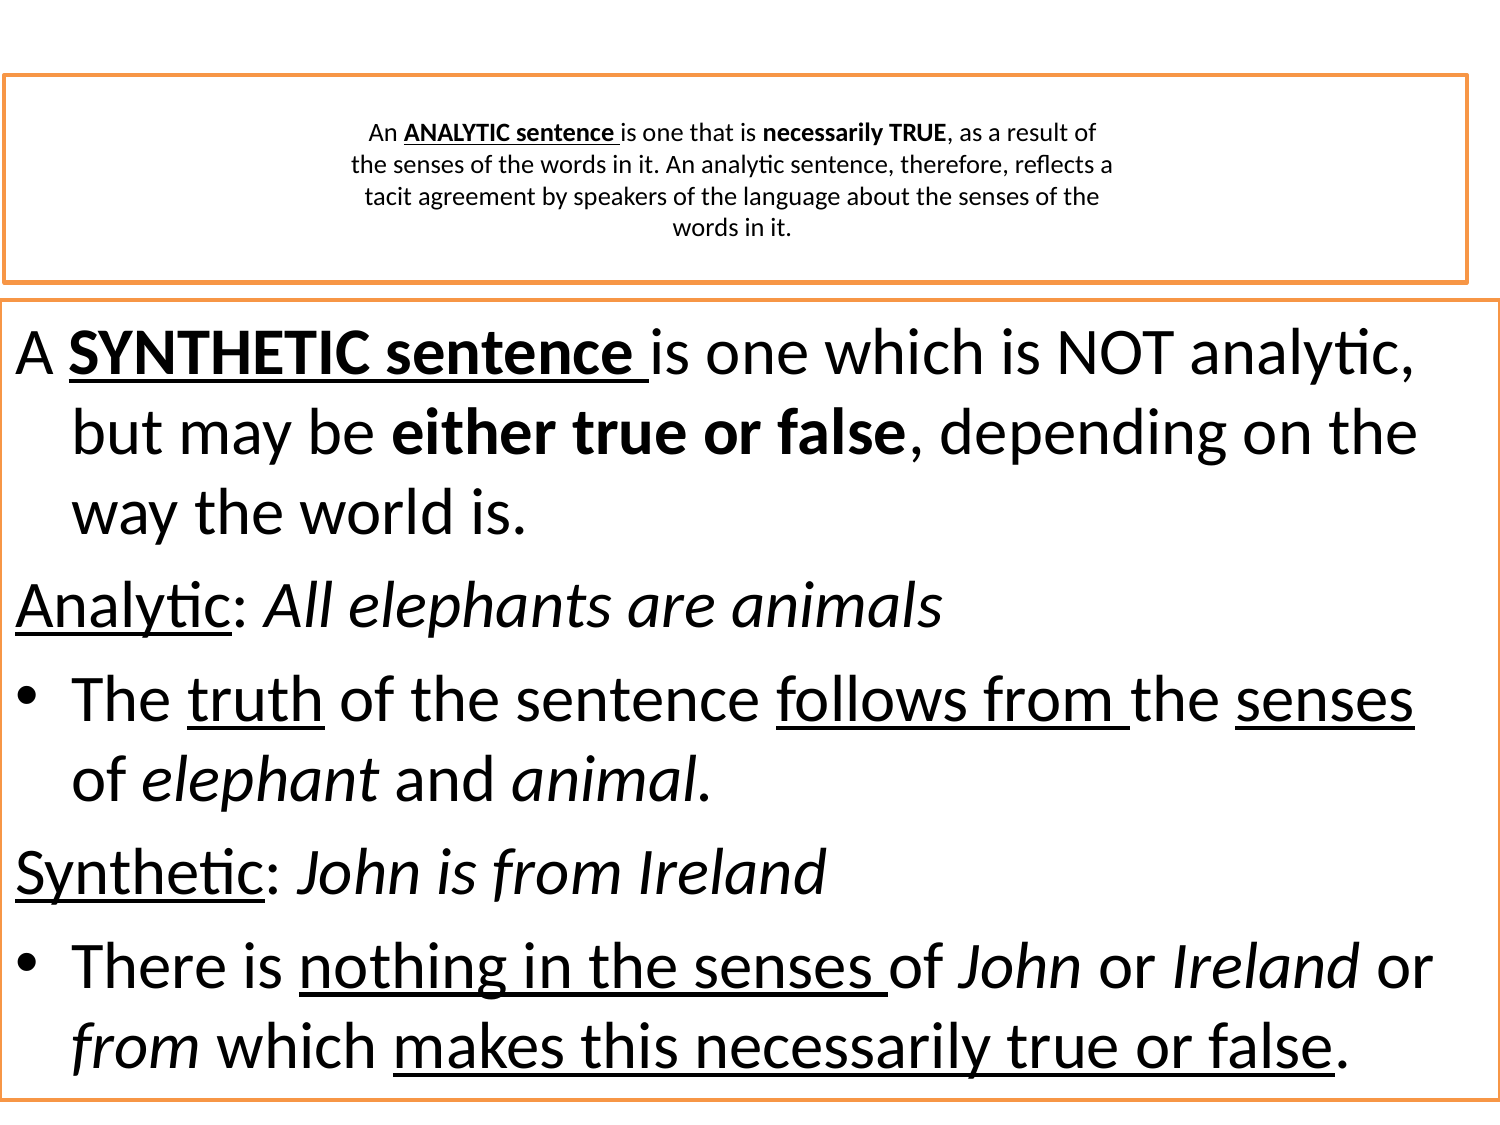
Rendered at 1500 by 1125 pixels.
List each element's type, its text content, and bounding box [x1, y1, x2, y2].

title An ANALYTIC sentence is one that is necessarily TRUE, as a result of the senses of the words in it. An analytic sentence, therefore, reflects a tacit agreement by speakers of the language about the senses of the words in it. [2, 73, 1469, 285]
list A SYNTHETIC sentence is one which is NOT analytic, but may be either true or false, depending on the way the world is. Analytic: All elephants are animals The truth of the sentence follows from the senses of elephant and animal. Synthetic: John is from Ireland There is nothing in the senses of John or Ireland or from which makes this necessarily true or false. [0, 298, 1500, 1102]
